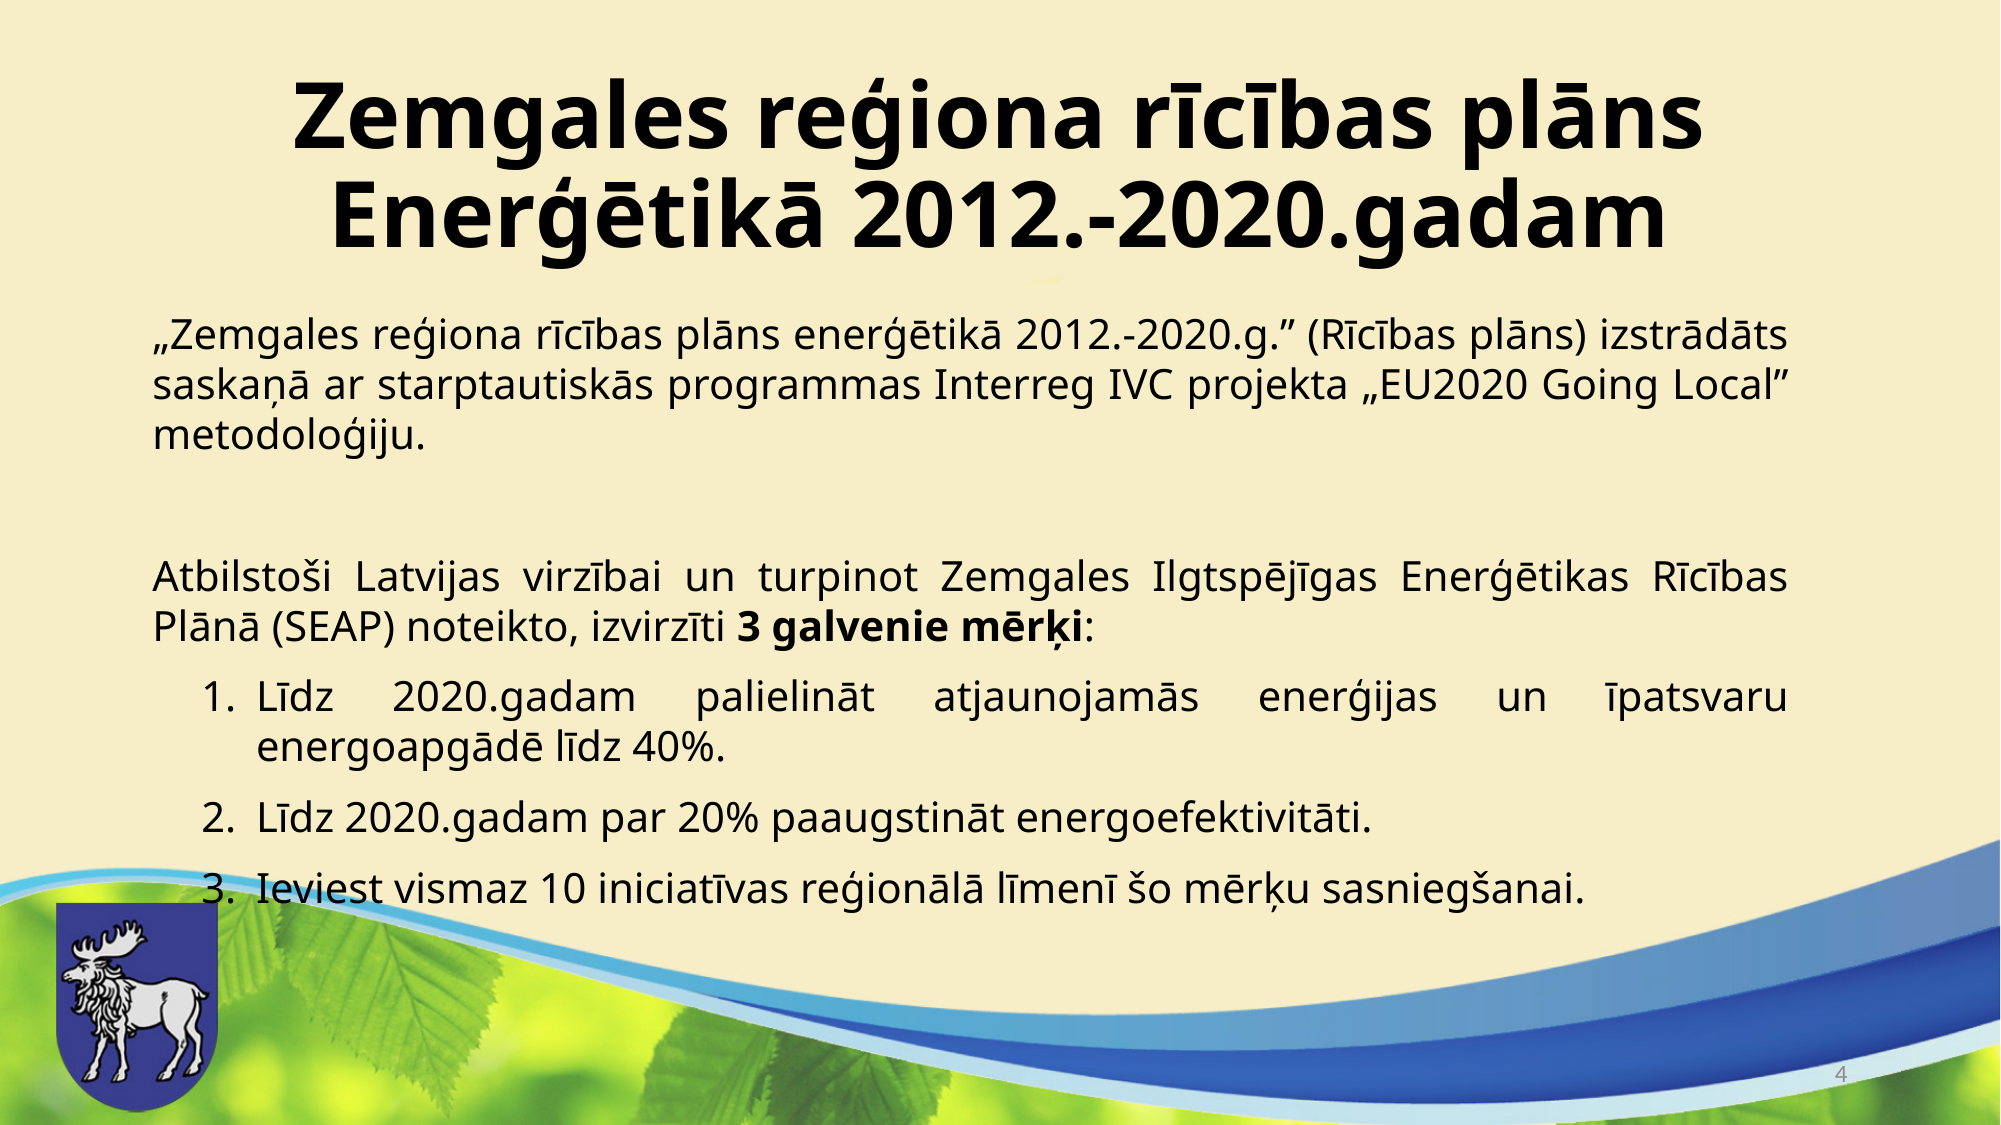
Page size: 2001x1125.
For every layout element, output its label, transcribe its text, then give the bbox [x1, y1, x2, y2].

title Zemgales reģiona rīcības plāns Enerģētikā 2012.-2020.gadam [137, 59, 1863, 278]
slide_number 4 [1412, 1042, 1863, 1103]
list „Zemgales reģiona rīcības plāns enerģētikā 2012.-2020.g.” (Rīcības plāns) izstrādāts saskaņā ar starptautiskās programmas Interreg IVC projekta „EU2020 Going Local” metodoloģiju. Atbilstoši Latvijas virzībai un turpinot Zemgales Ilgtspējīgas Enerģētikas Rīcības Plānā (SEAP) noteikto, izvirzīti 3 galvenie mērķi: Līdz 2020.gadam palielināt atjaunojamās enerģijas un īpatsvaru energoapgādē līdz 40%. Līdz 2020.gadam par 20% paaugstināt energoefektivitāti. Ieviest vismaz 10 iniciatīvas reģionālā līmenī šo mērķu sasniegšanai. [137, 299, 1805, 1014]
picture [0, 0, 2001, 1125]
